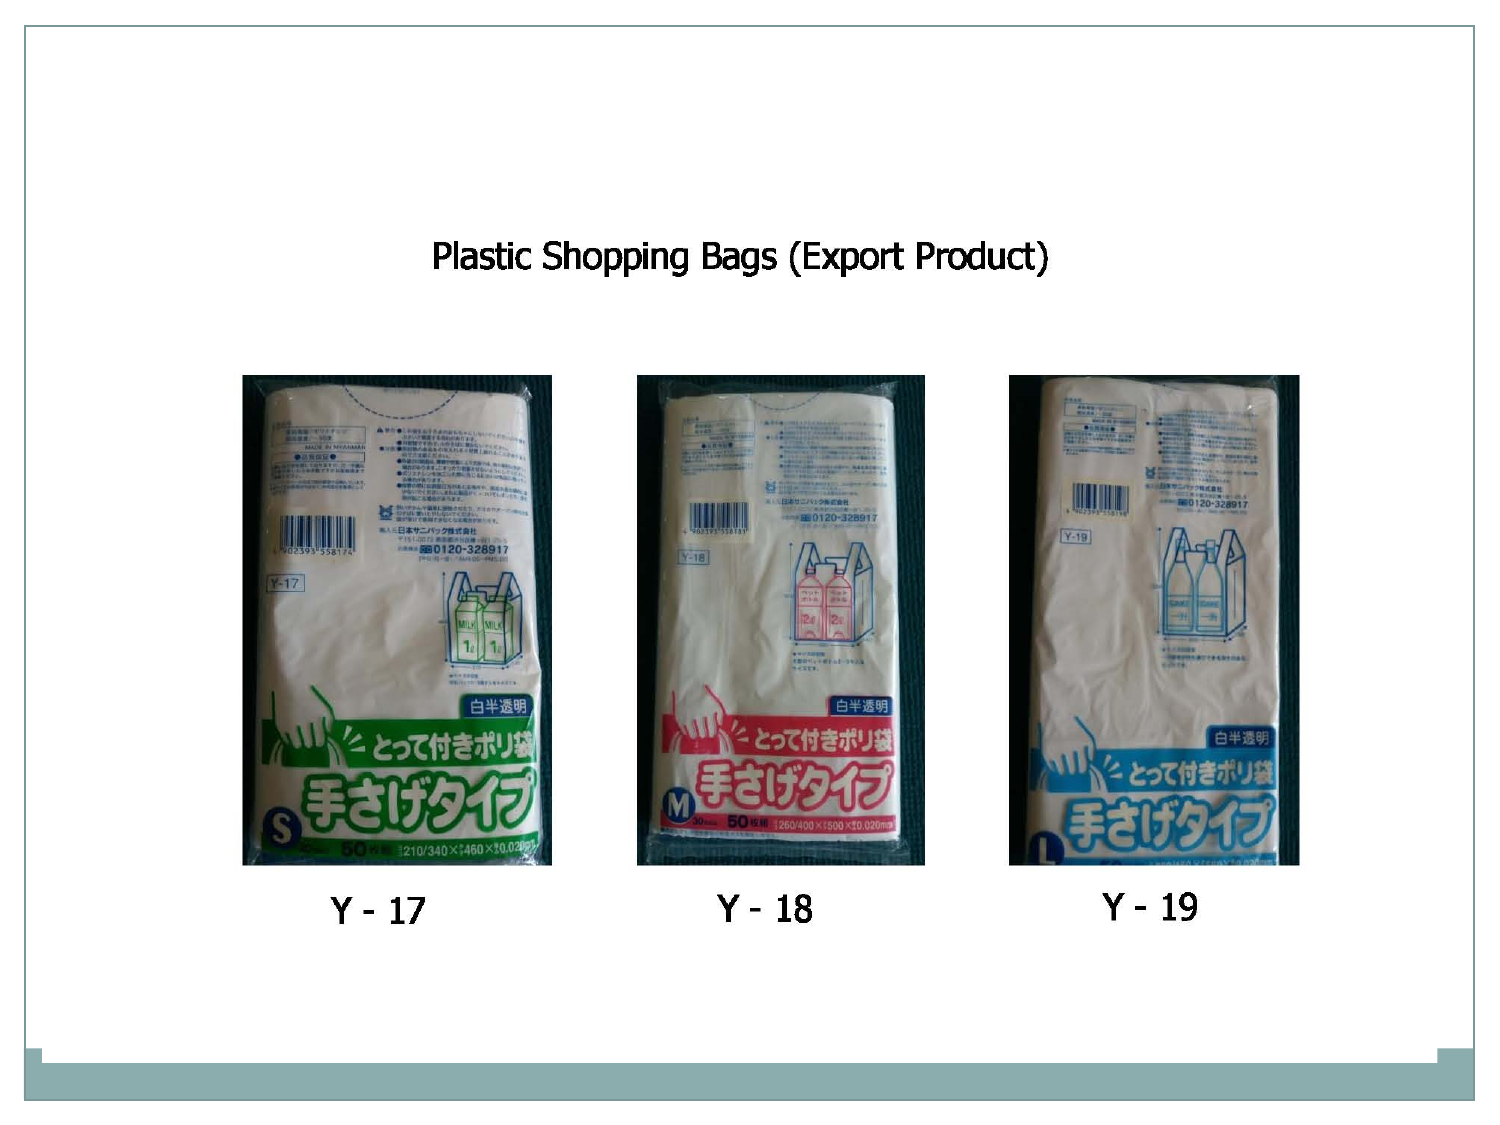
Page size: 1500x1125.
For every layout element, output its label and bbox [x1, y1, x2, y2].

picture [41, 62, 1438, 1063]
